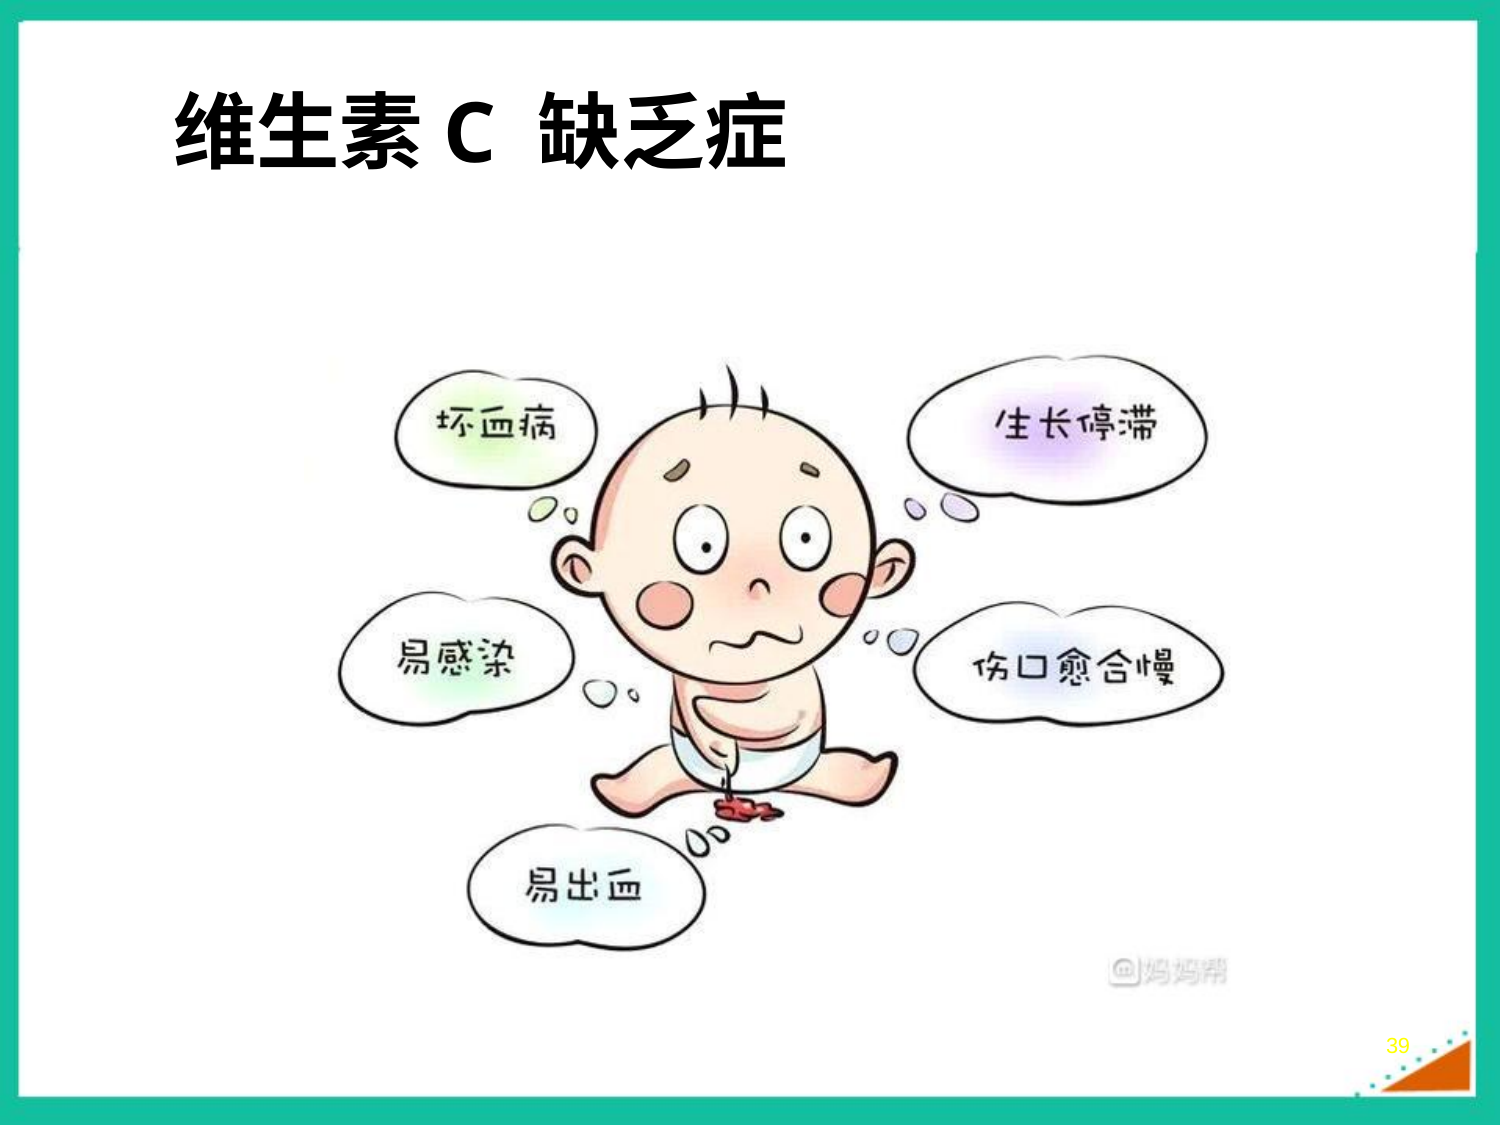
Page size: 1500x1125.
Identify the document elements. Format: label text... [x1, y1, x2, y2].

slide_number 39 [1074, 1024, 1425, 1103]
title 维生素C 缺乏症 [82, 35, 879, 223]
picture [0, 0, 1500, 1125]
